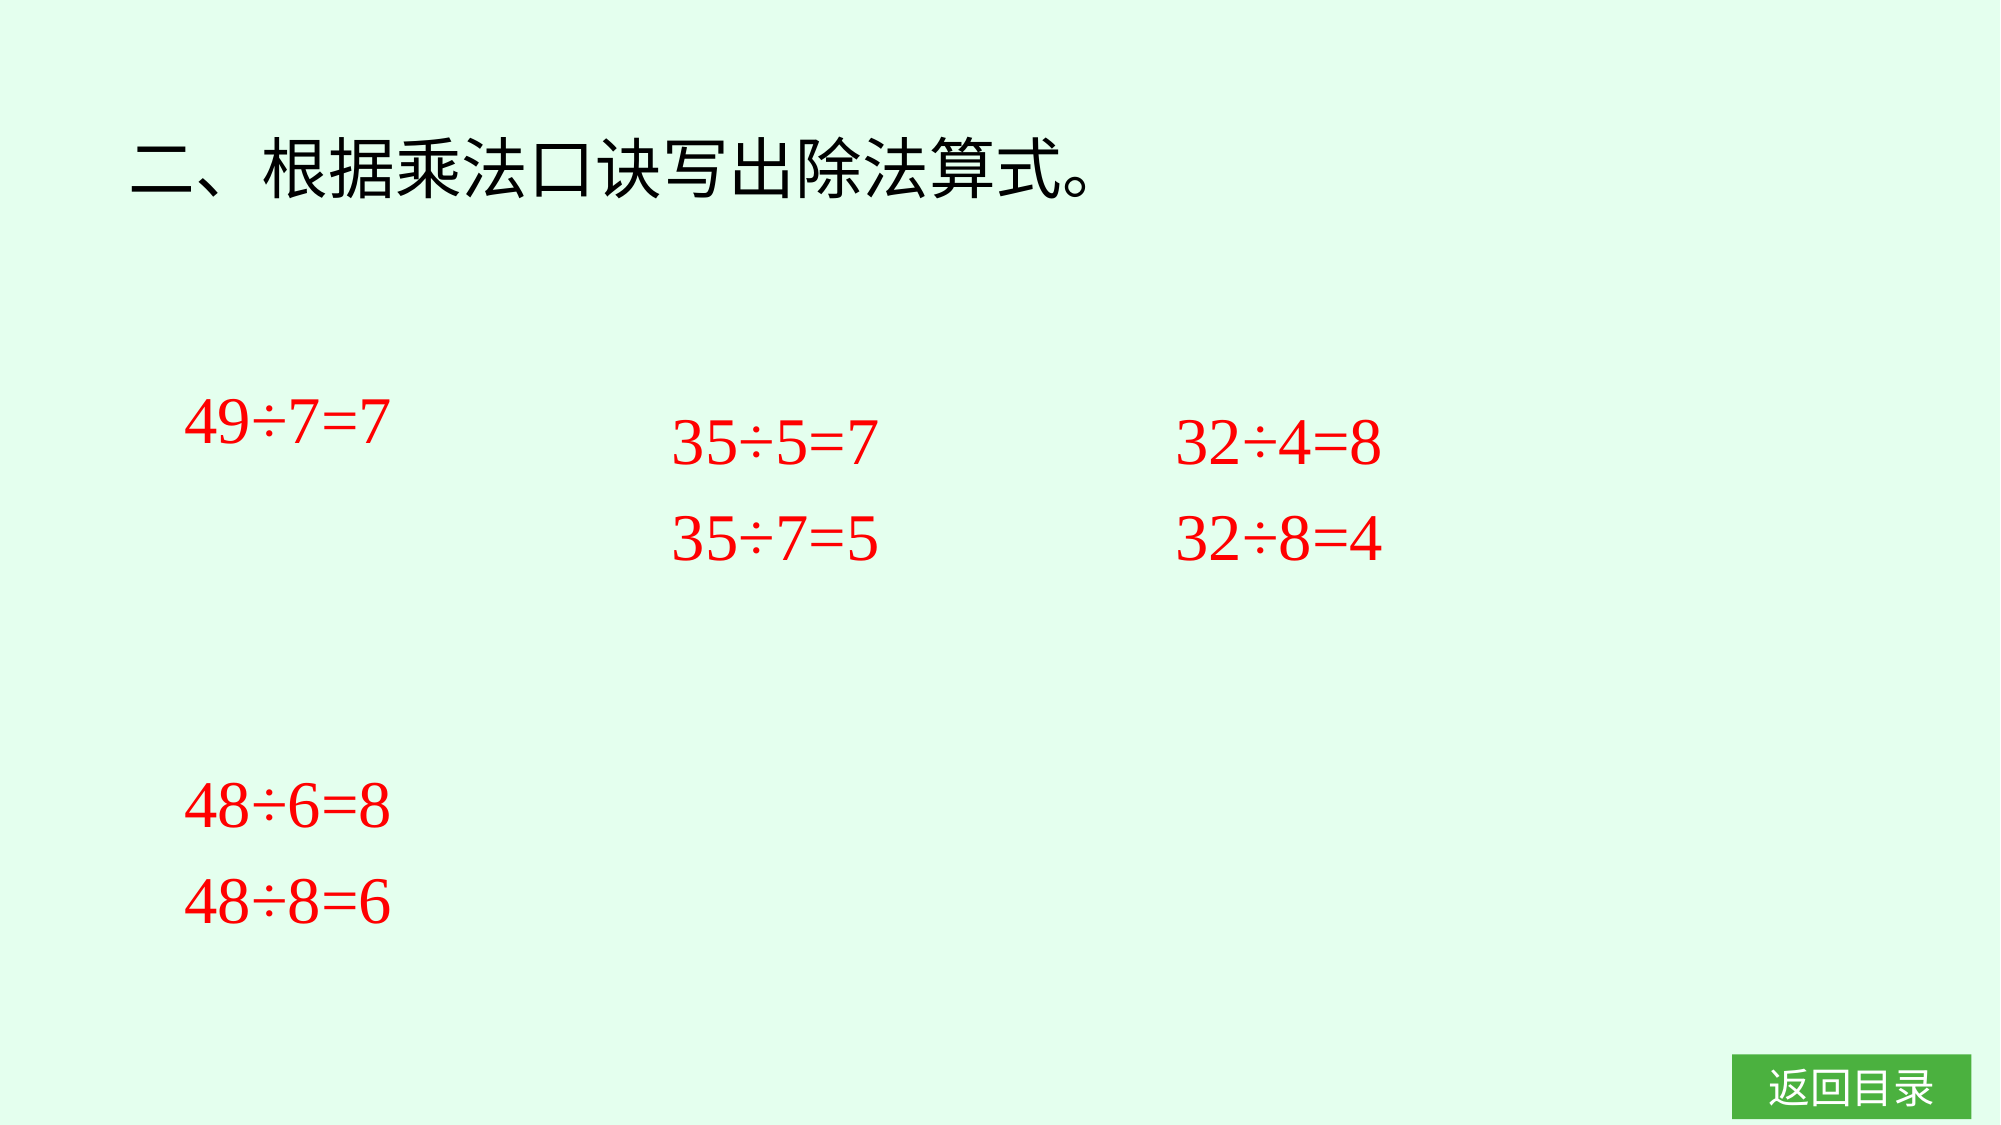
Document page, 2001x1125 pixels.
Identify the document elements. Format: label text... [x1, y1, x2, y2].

text_box 35÷5=7 35÷7=5 [656, 375, 896, 582]
text_box 32÷4=8 32÷8=4 [1160, 375, 1399, 582]
text_box 49÷7=7 [169, 353, 408, 465]
text_box 48÷6=8 48÷8=6 [169, 737, 408, 944]
